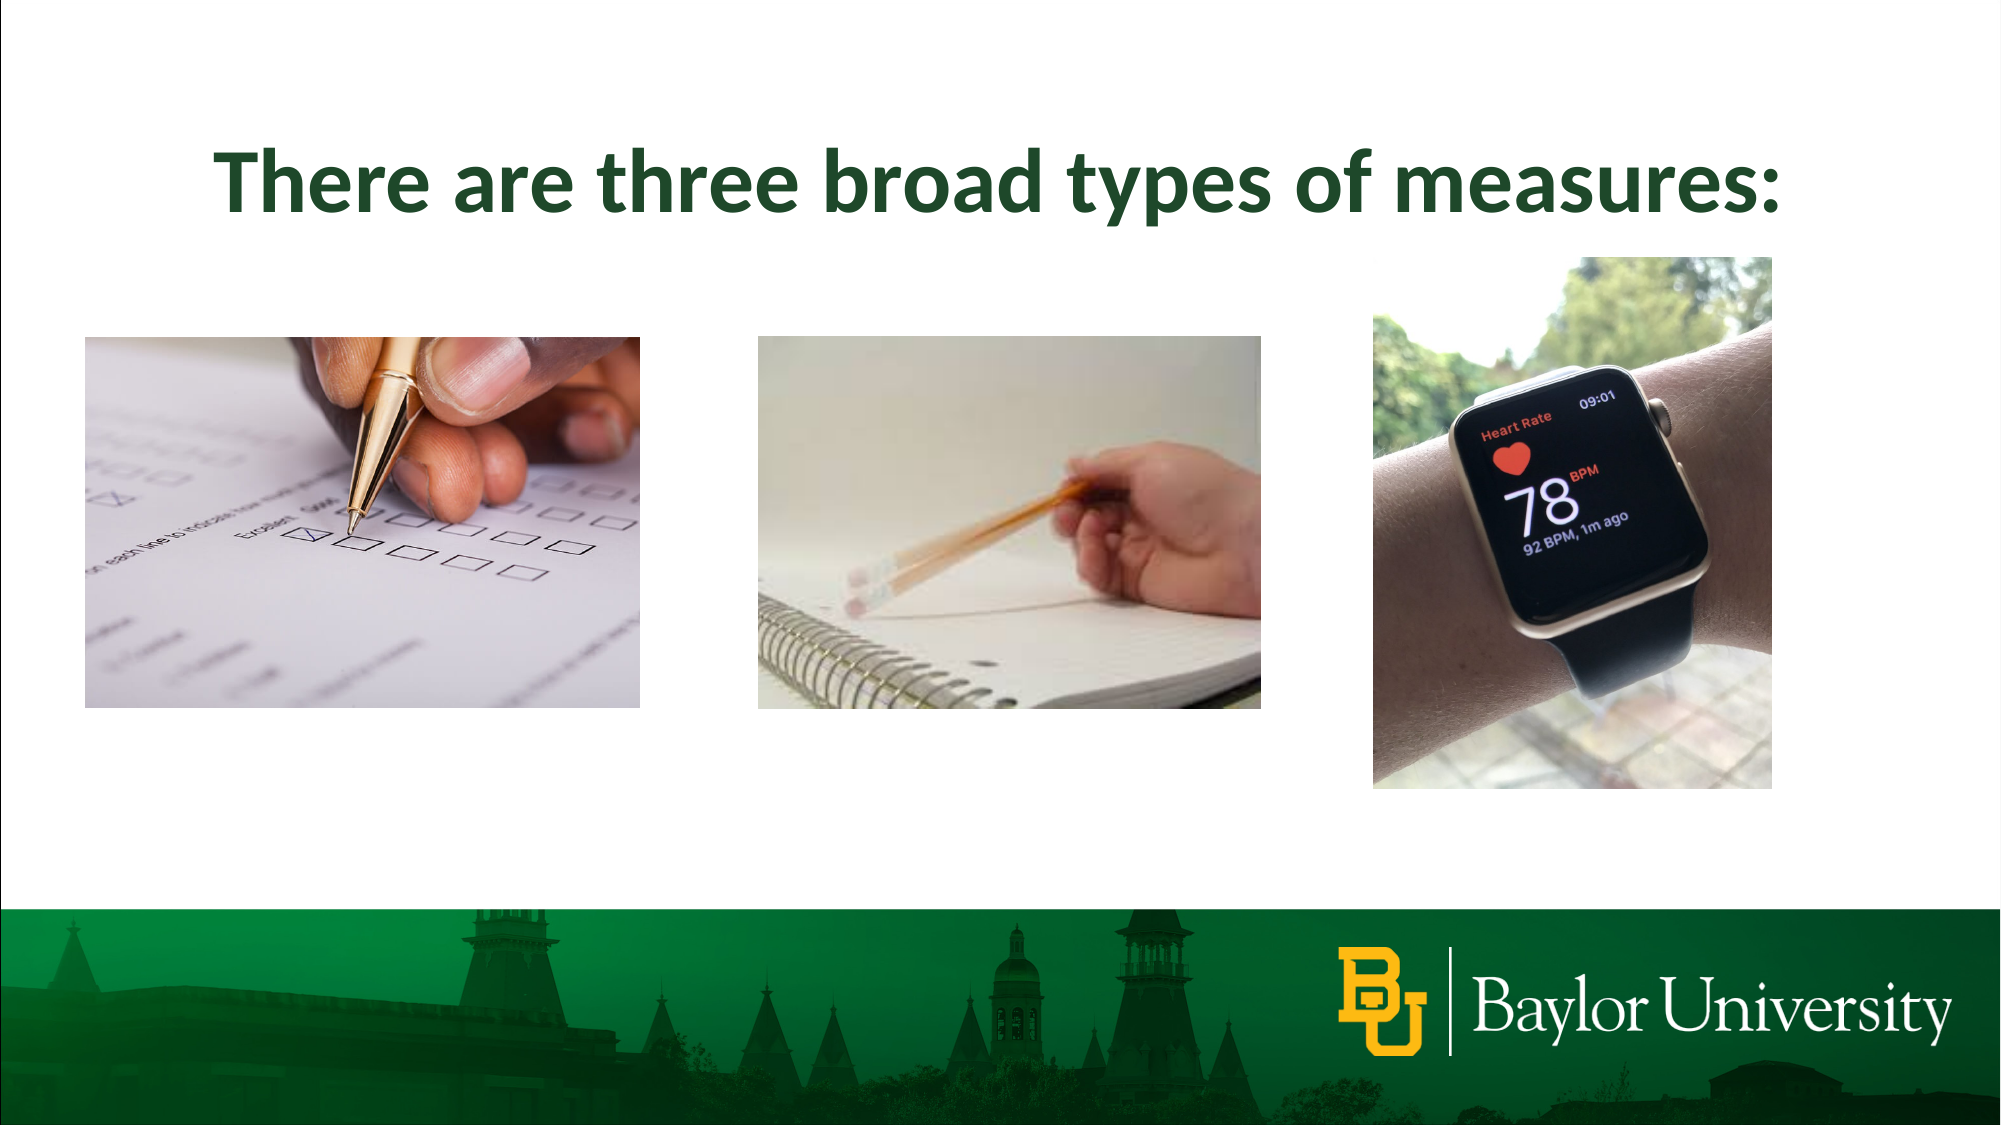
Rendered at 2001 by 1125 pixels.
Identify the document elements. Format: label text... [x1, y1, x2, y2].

text_box There are three broad types of measures: [94, 125, 1905, 261]
picture [0, 0, 2001, 1125]
